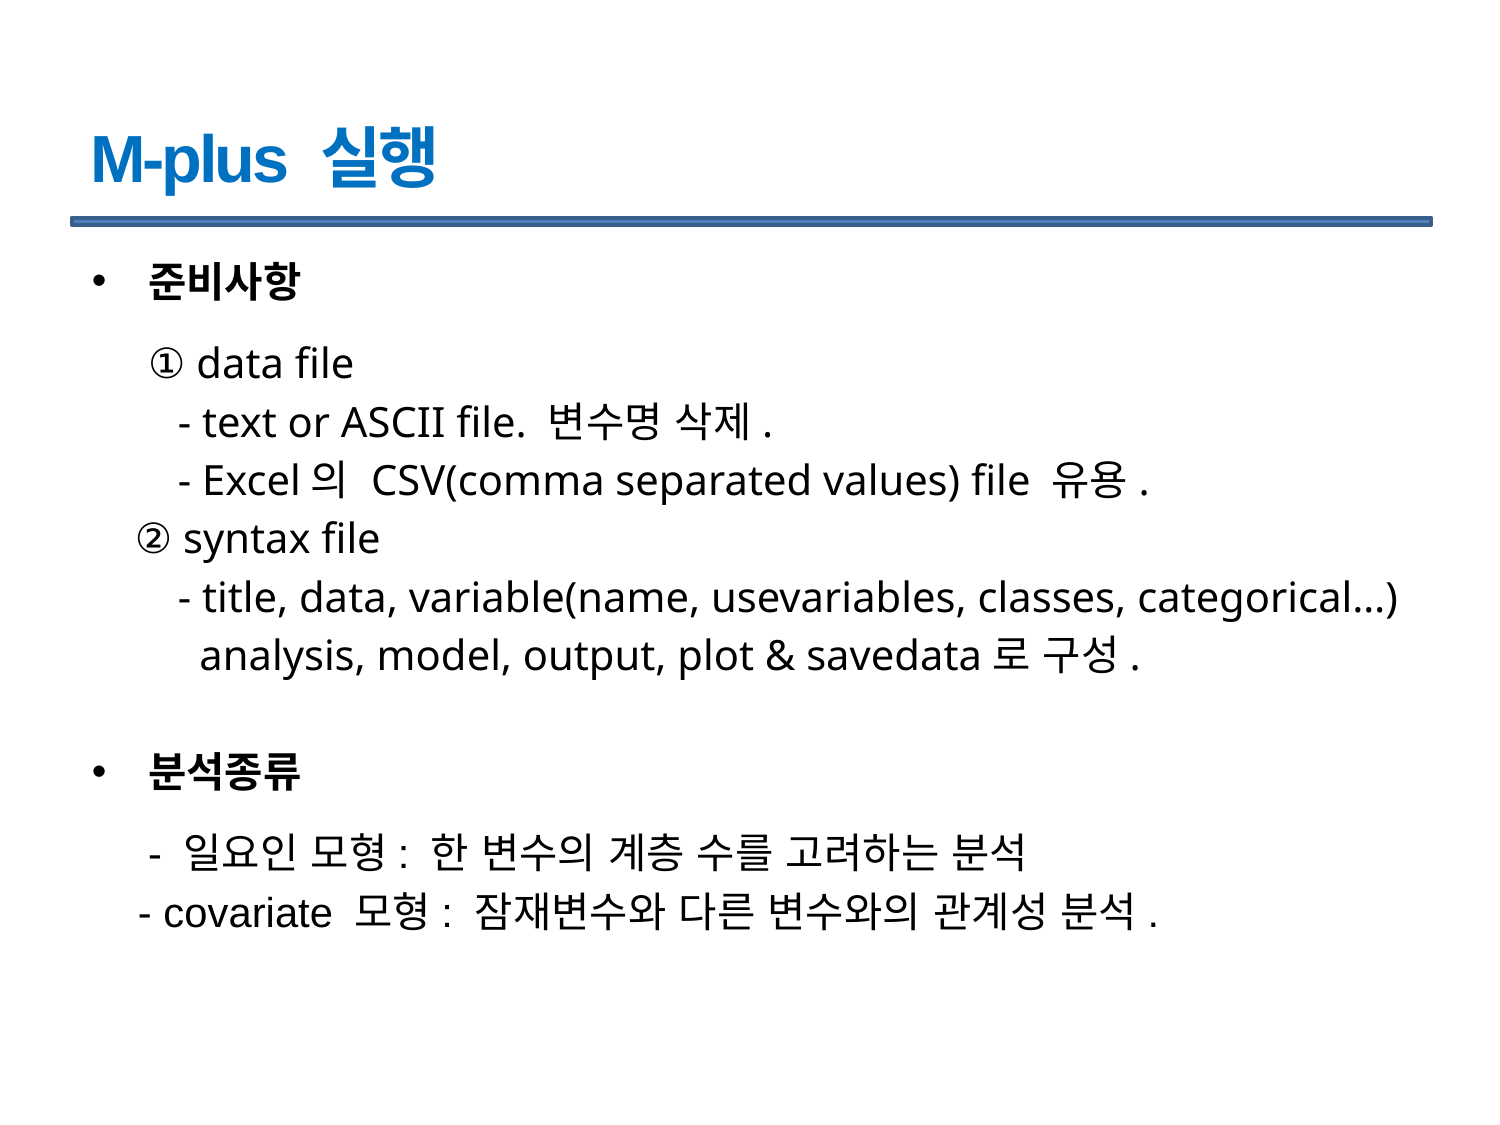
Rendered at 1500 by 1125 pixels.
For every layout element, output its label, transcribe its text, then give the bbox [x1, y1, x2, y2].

list 준비사항 ① data file - text or ASCII file. 변수명 삭제. - Excel의 CSV(comma separated values) file 유용. ② syntax file - title, data, variable(name, usevariables, classes, categorical…) analysis, model, output, plot & savedata로 구성. 분석종류 - 일요인 모형: 한 변수의 계층 수를 고려하는 분석 - covariate 모형: 잠재변수와 다른 변수와의 관계성 분석. [76, 247, 1471, 1095]
title M-plus 실행 [74, 80, 1426, 232]
